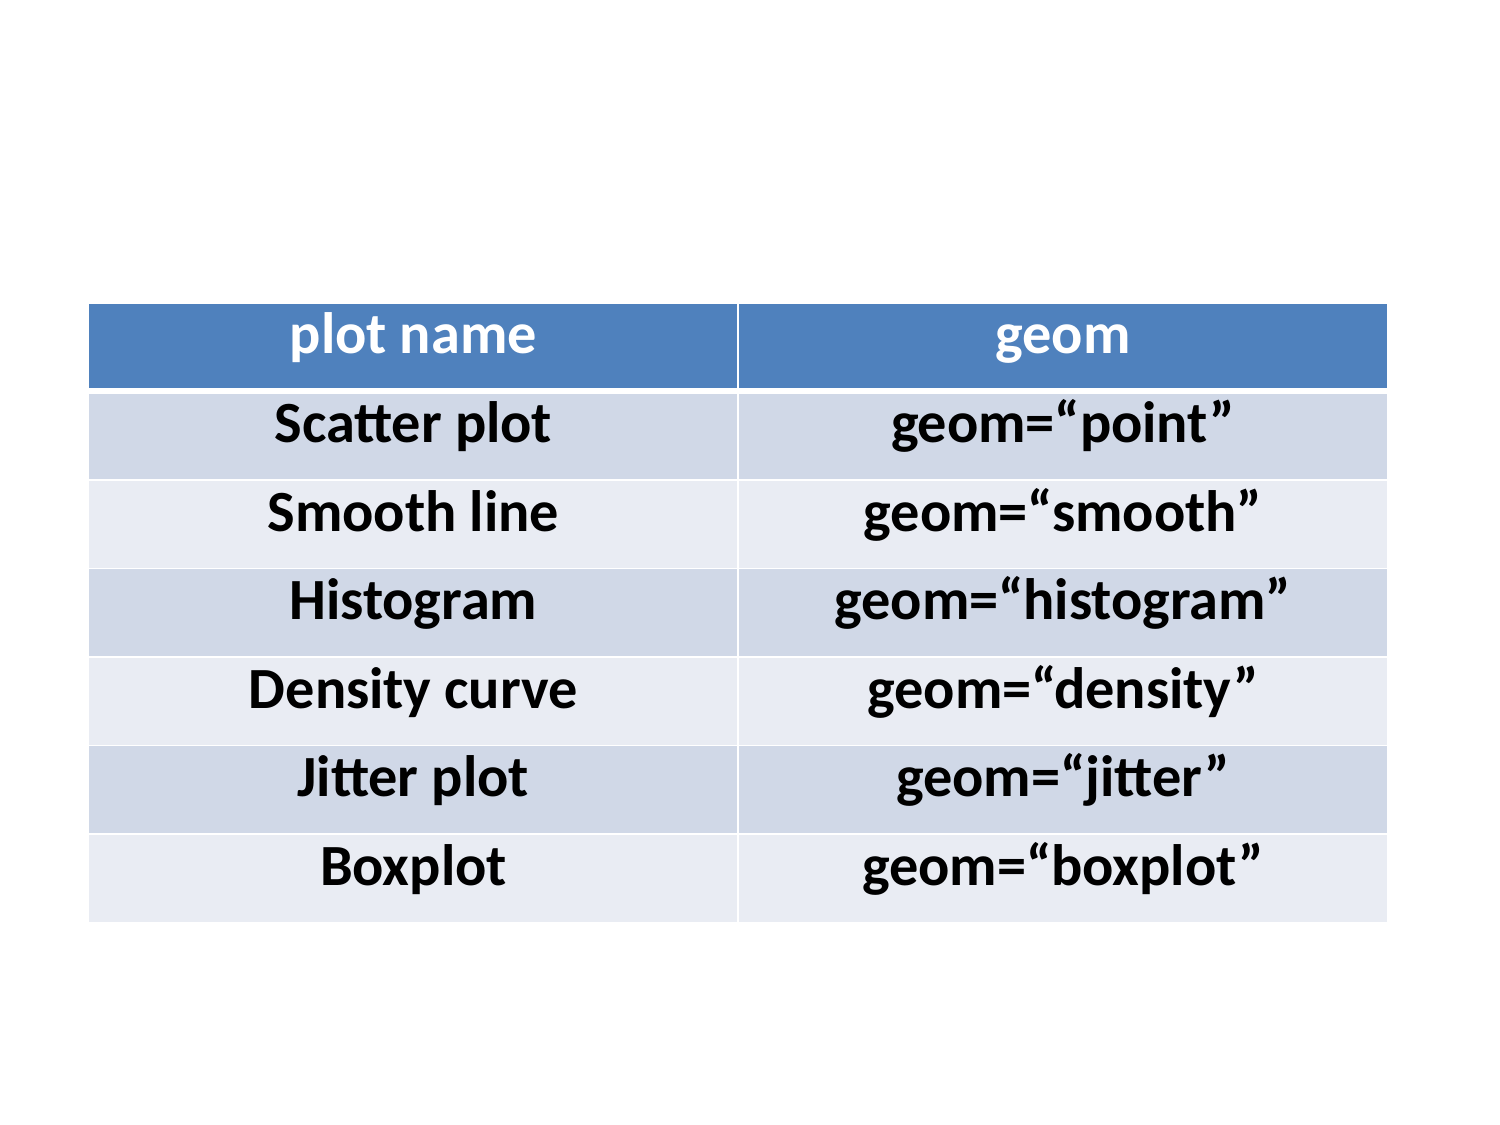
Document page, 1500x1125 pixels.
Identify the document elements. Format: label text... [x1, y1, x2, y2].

table_header plot name [89, 304, 737, 388]
table_cell Boxplot [89, 835, 737, 922]
table_cell geom=“point” [739, 394, 1387, 479]
table_cell geom=“density” [739, 658, 1387, 745]
table_cell Scatter plot [89, 394, 737, 479]
table_cell geom=“histogram” [739, 569, 1387, 656]
table_cell Density curve [89, 658, 737, 745]
table_cell Smooth line [89, 481, 737, 568]
table_cell Histogram [89, 569, 737, 656]
table_cell Jitter plot [89, 746, 737, 833]
table_header geom [739, 304, 1387, 388]
table_cell geom=“boxplot” [739, 835, 1387, 922]
table_cell geom=“jitter” [739, 746, 1387, 833]
table_cell geom=“smooth” [739, 481, 1387, 568]
